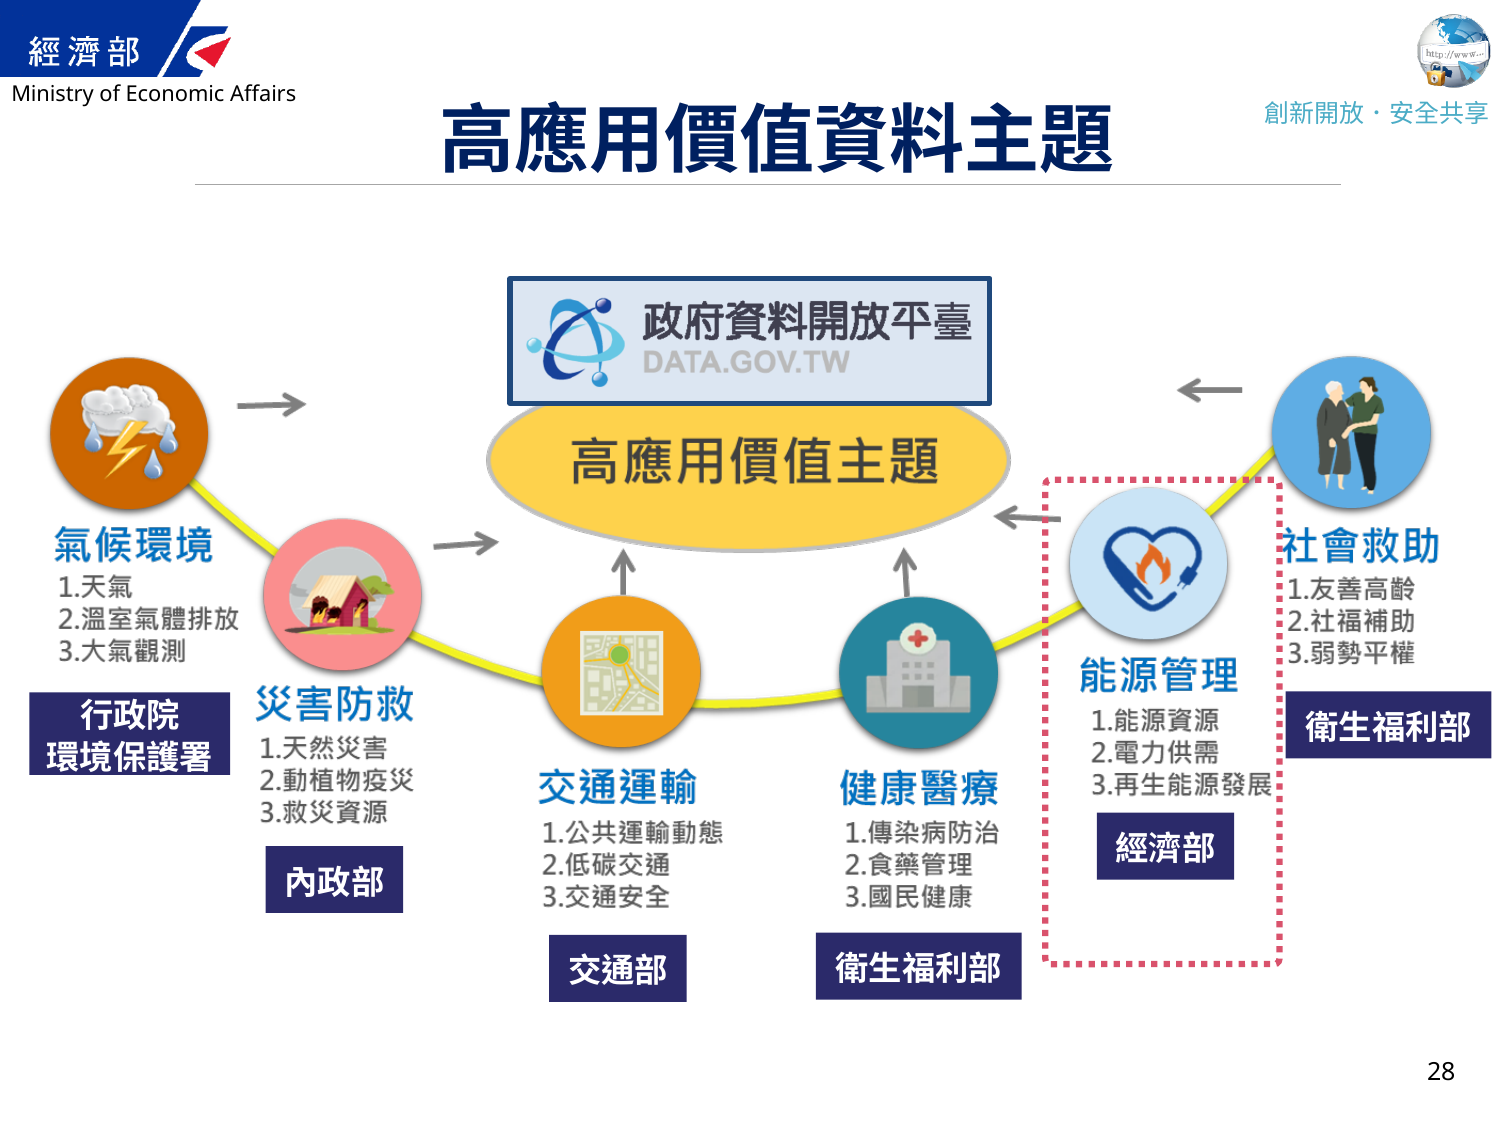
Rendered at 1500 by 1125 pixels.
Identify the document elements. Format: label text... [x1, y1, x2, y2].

picture [1411, 10, 1495, 90]
picture [0, 0, 231, 77]
text_box 高應用價值資料主題 [424, 94, 1130, 191]
slide_number 28 [1120, 1042, 1471, 1103]
text_box 交通部 [549, 938, 687, 1002]
picture [0, 280, 1499, 929]
text_box 衛生福利部 [815, 938, 1022, 1000]
text_box [1045, 938, 1280, 965]
